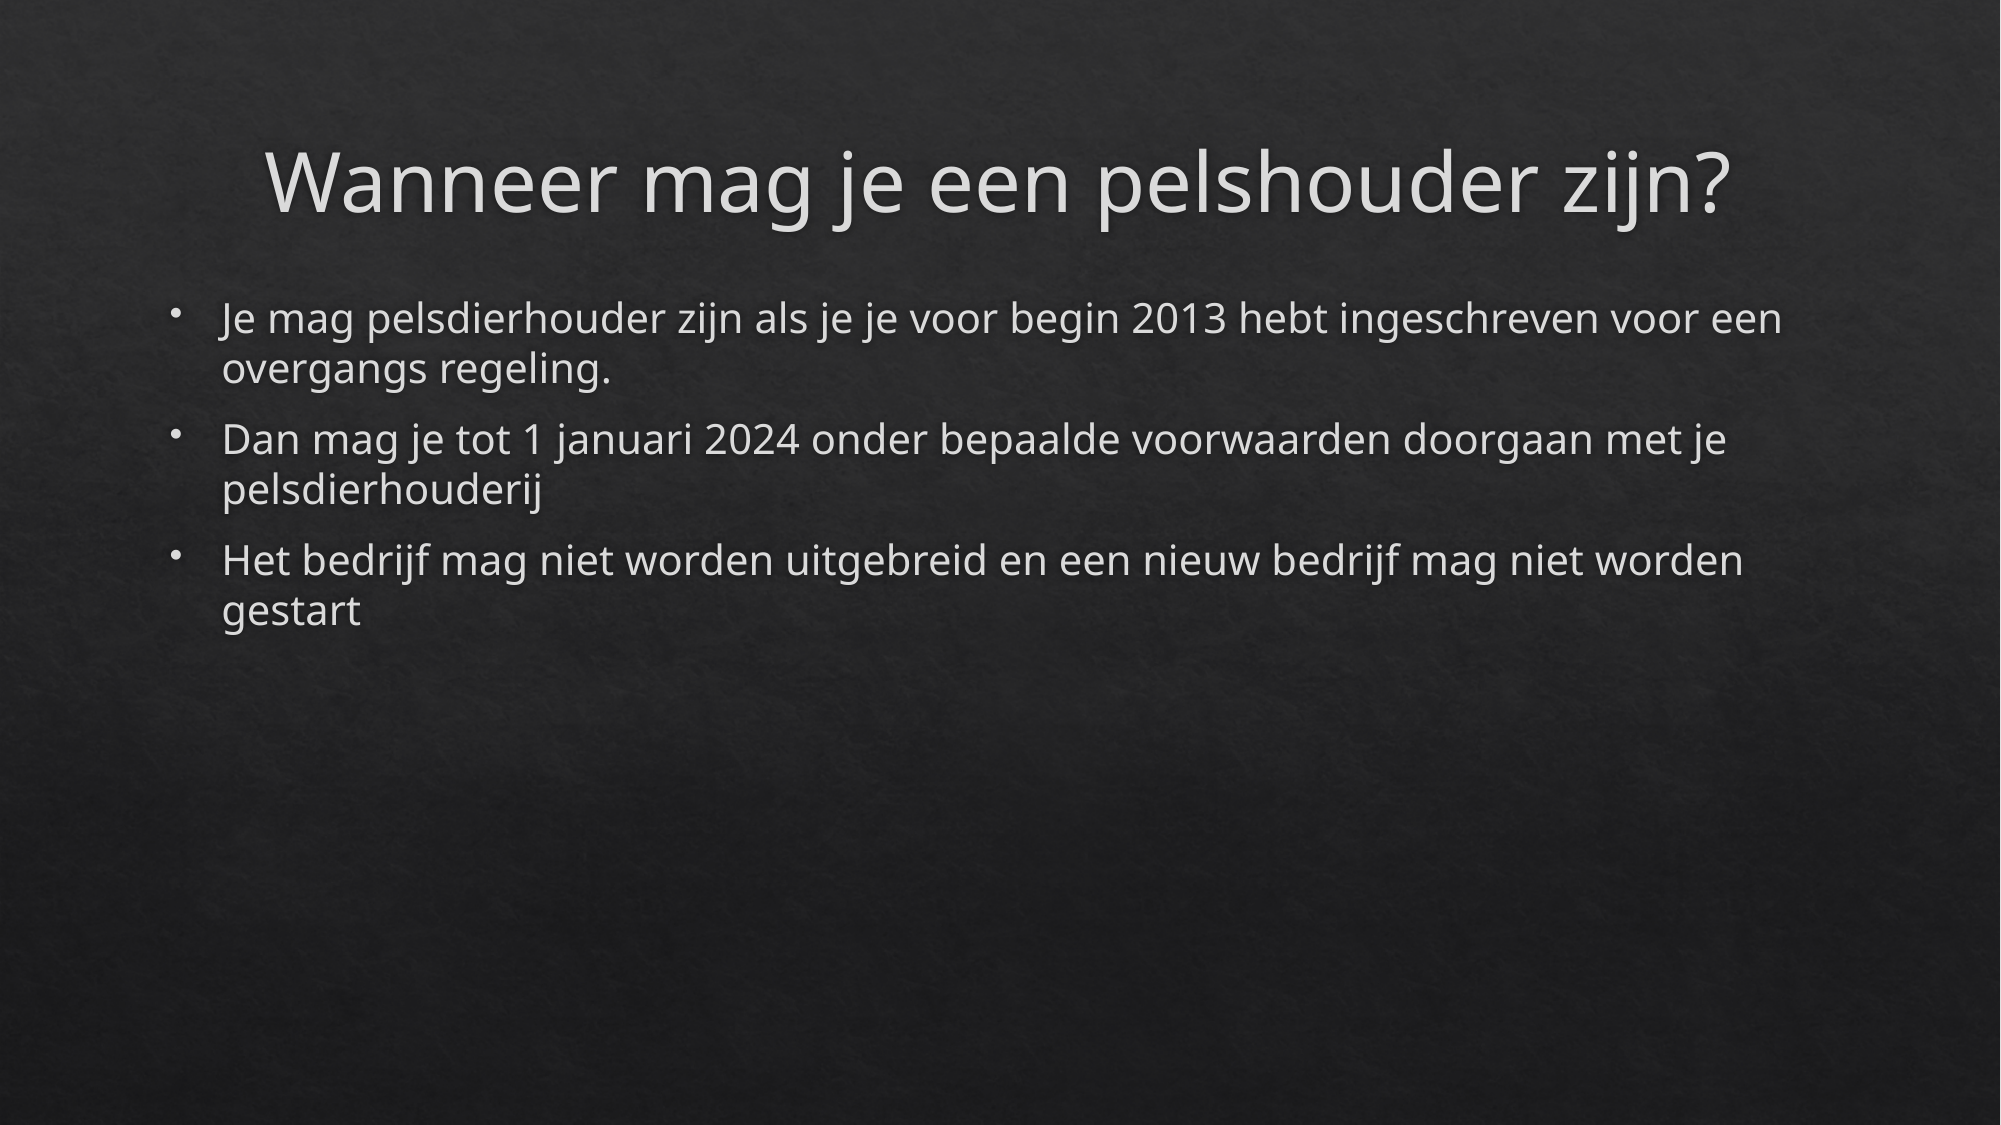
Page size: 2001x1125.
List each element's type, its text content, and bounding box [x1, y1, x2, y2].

title Wanneer mag je een pelshouder zijn? [149, 99, 1849, 260]
list Je mag pelsdierhouder zijn als je je voor begin 2013 hebt ingeschreven voor een overgangs regeling. Dan mag je tot 1 januari 2024 onder bepaalde voorwaarden doorgaan met je pelsdierhouderij Het bedrijf mag niet worden uitgebreid en een nieuw bedrijf mag niet worden gestart [149, 284, 1849, 950]
